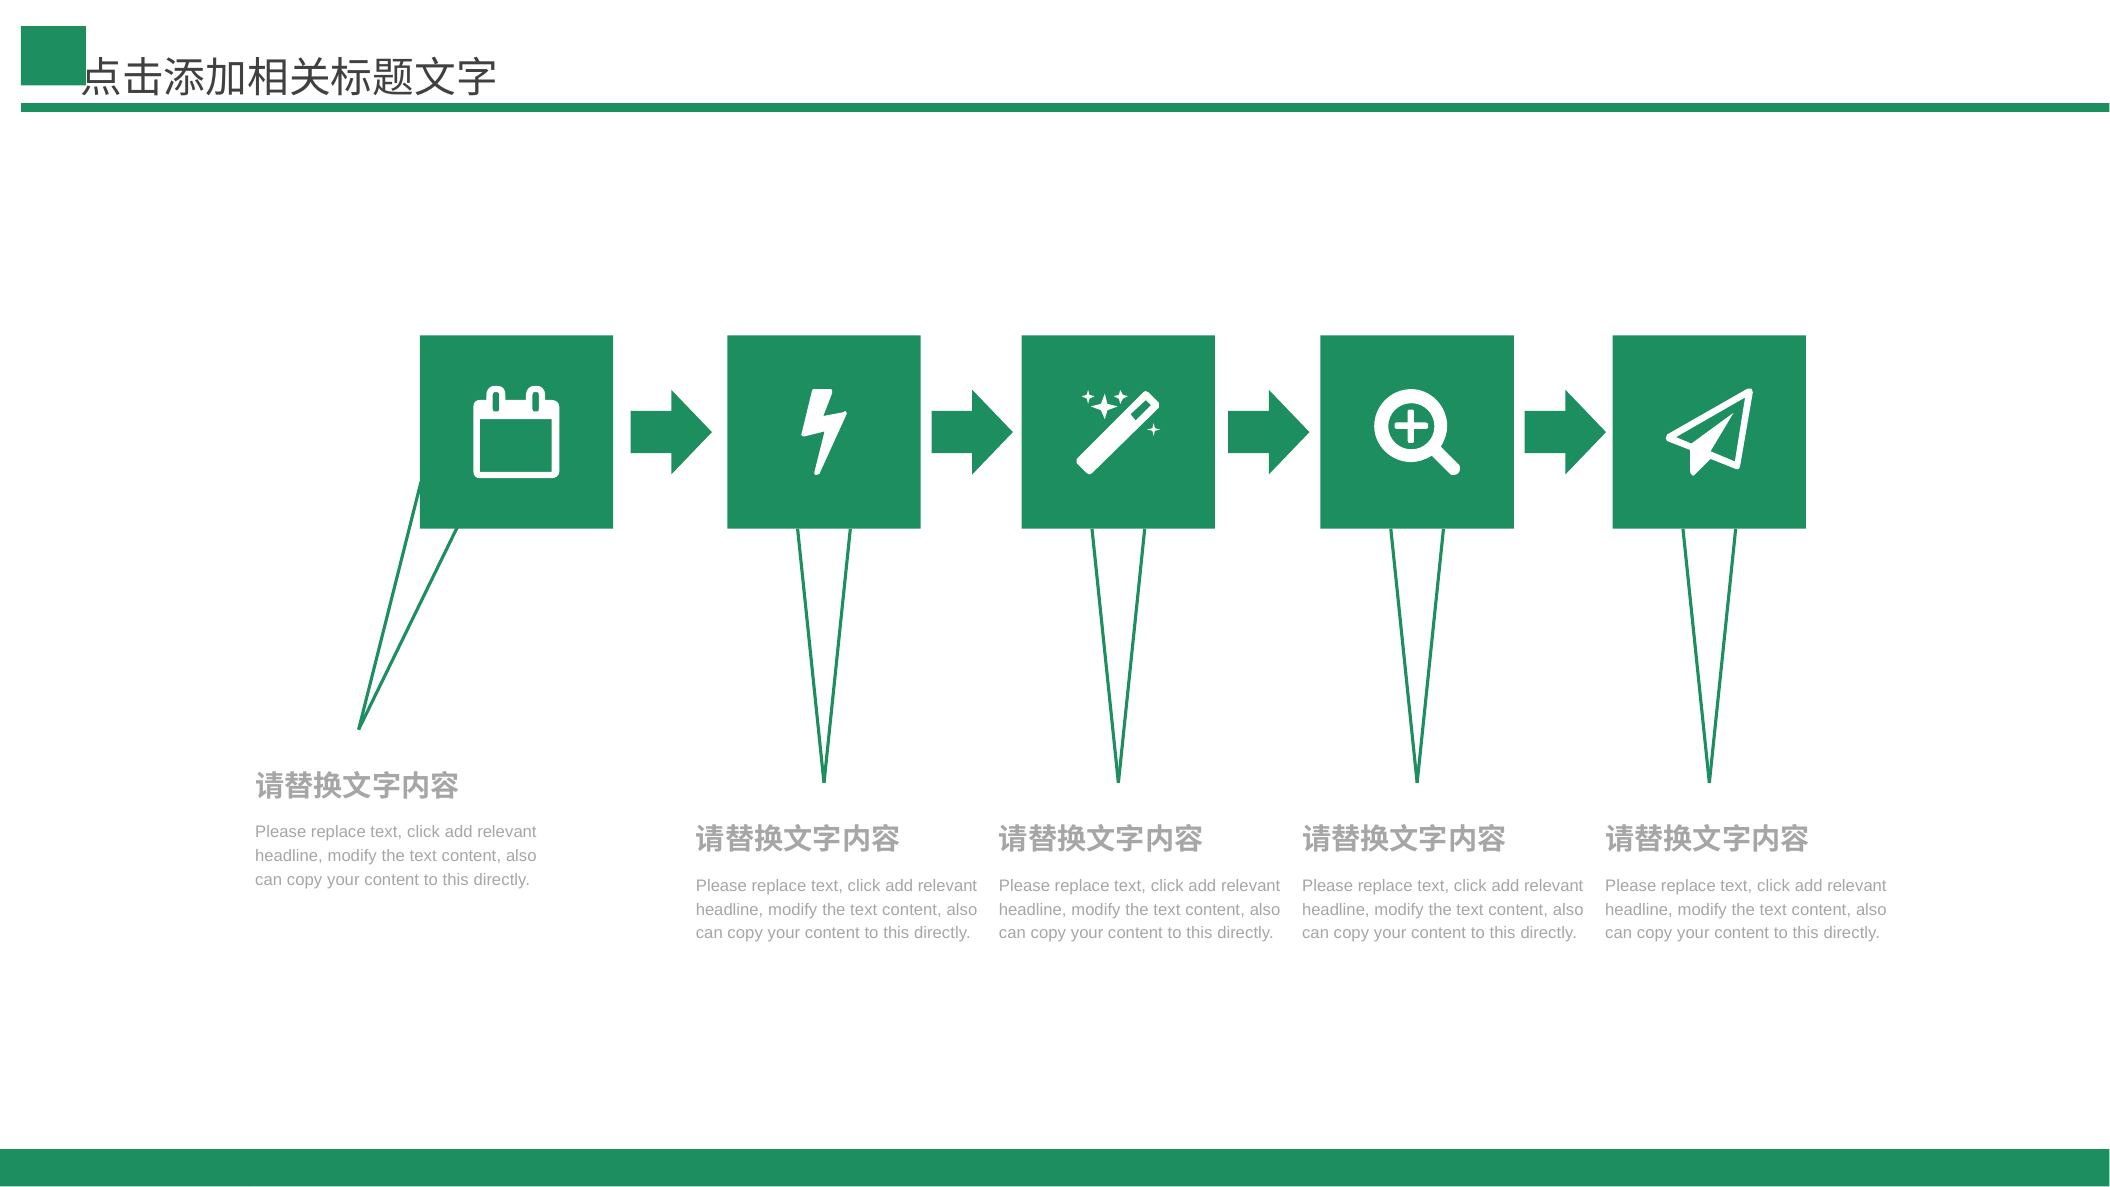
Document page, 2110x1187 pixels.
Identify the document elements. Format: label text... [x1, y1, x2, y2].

text_box [1227, 387, 1311, 478]
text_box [1021, 335, 1215, 529]
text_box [1612, 335, 1806, 529]
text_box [727, 335, 921, 529]
text_box 请替换文字内容 [1302, 806, 1521, 862]
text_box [419, 335, 614, 529]
text_box 点击添加相关标题文字 [65, 43, 513, 108]
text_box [375, 483, 429, 738]
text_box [1092, 529, 1145, 783]
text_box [1320, 335, 1514, 529]
text_box [930, 387, 1015, 478]
text_box 请替换文字内容 [695, 806, 915, 862]
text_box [797, 529, 851, 783]
text_box Please replace text, click add relevant headline, modify the text content, also can copy your content to this directly. [1605, 870, 1894, 943]
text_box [1682, 529, 1736, 783]
text_box 请替换文字内容 [998, 806, 1218, 862]
text_box Please replace text, click add relevant headline, modify the text content, also can copy your content to this directly. [998, 870, 1287, 943]
text_box [1523, 387, 1608, 478]
text_box Please replace text, click add relevant headline, modify the text content, also can copy your content to this directly. [1302, 870, 1590, 943]
text_box [629, 387, 714, 478]
text_box Please replace text, click add relevant headline, modify the text content, also can copy your content to this directly. [255, 817, 544, 890]
text_box 请替换文字内容 [255, 753, 474, 809]
text_box 请替换文字内容 [1605, 806, 1824, 862]
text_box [1390, 529, 1444, 783]
text_box Please replace text, click add relevant headline, modify the text content, also can copy your content to this directly. [695, 870, 984, 943]
